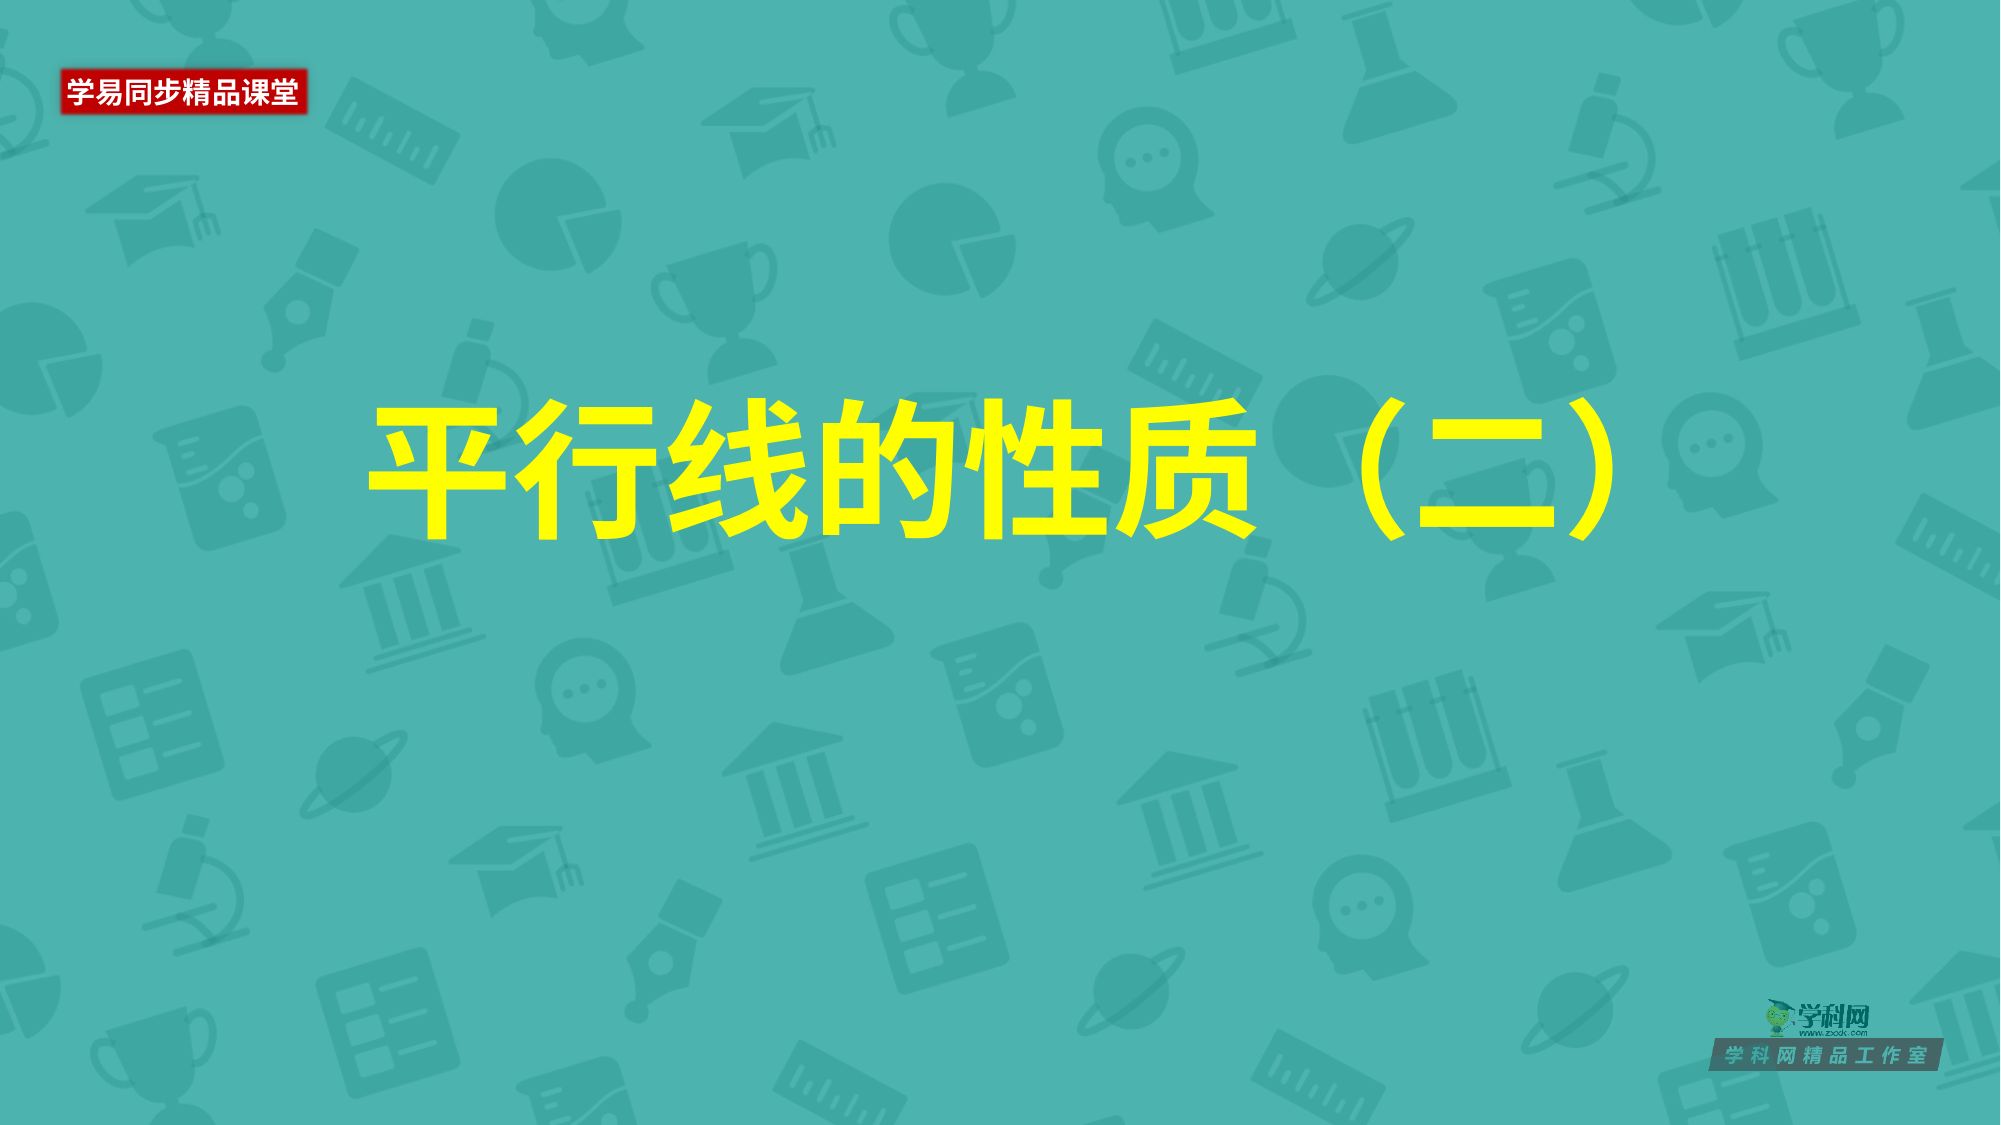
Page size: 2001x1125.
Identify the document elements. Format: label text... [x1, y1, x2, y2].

text_box 学易同步精品课堂 [64, 72, 305, 112]
picture [0, 0, 2001, 1125]
text_box 平行线的性质（二） [23, 368, 2000, 564]
